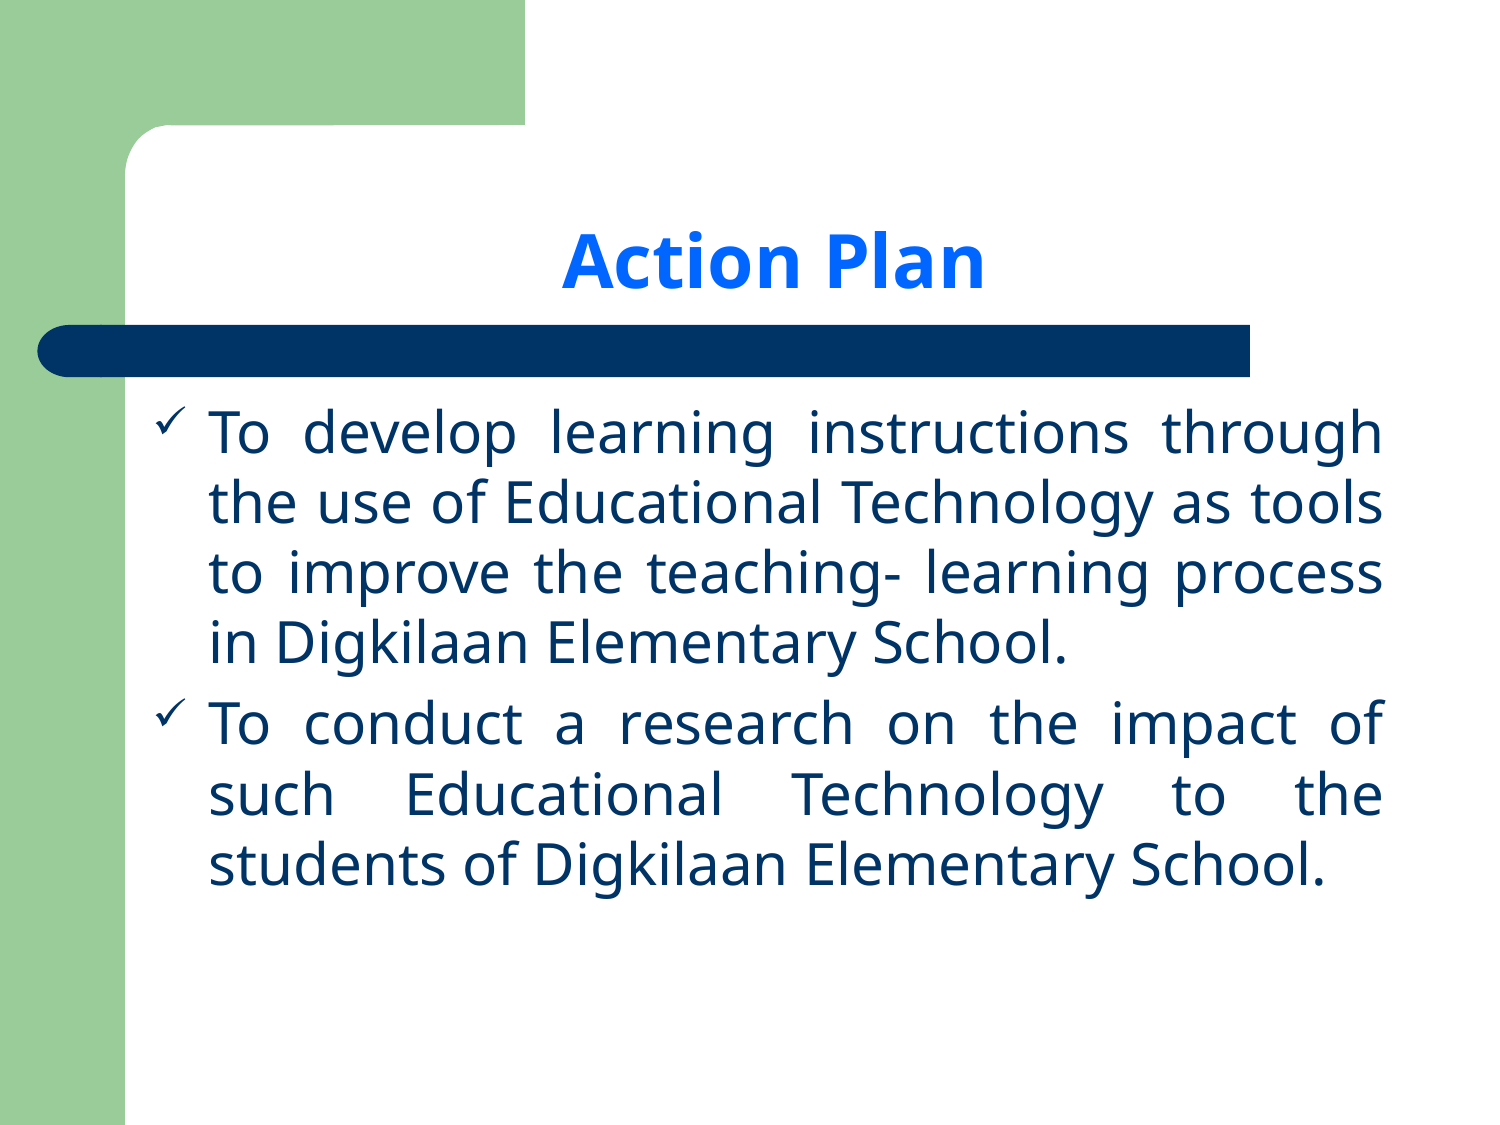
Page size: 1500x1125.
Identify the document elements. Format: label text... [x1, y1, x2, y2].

list To develop learning instructions through the use of Educational Technology as tools to improve the teaching- learning process in Digkilaan Elementary School. To conduct a research on the impact of such Educational Technology to the students of Digkilaan Elementary School. [137, 387, 1400, 1063]
title Action Plan [124, 124, 1426, 313]
